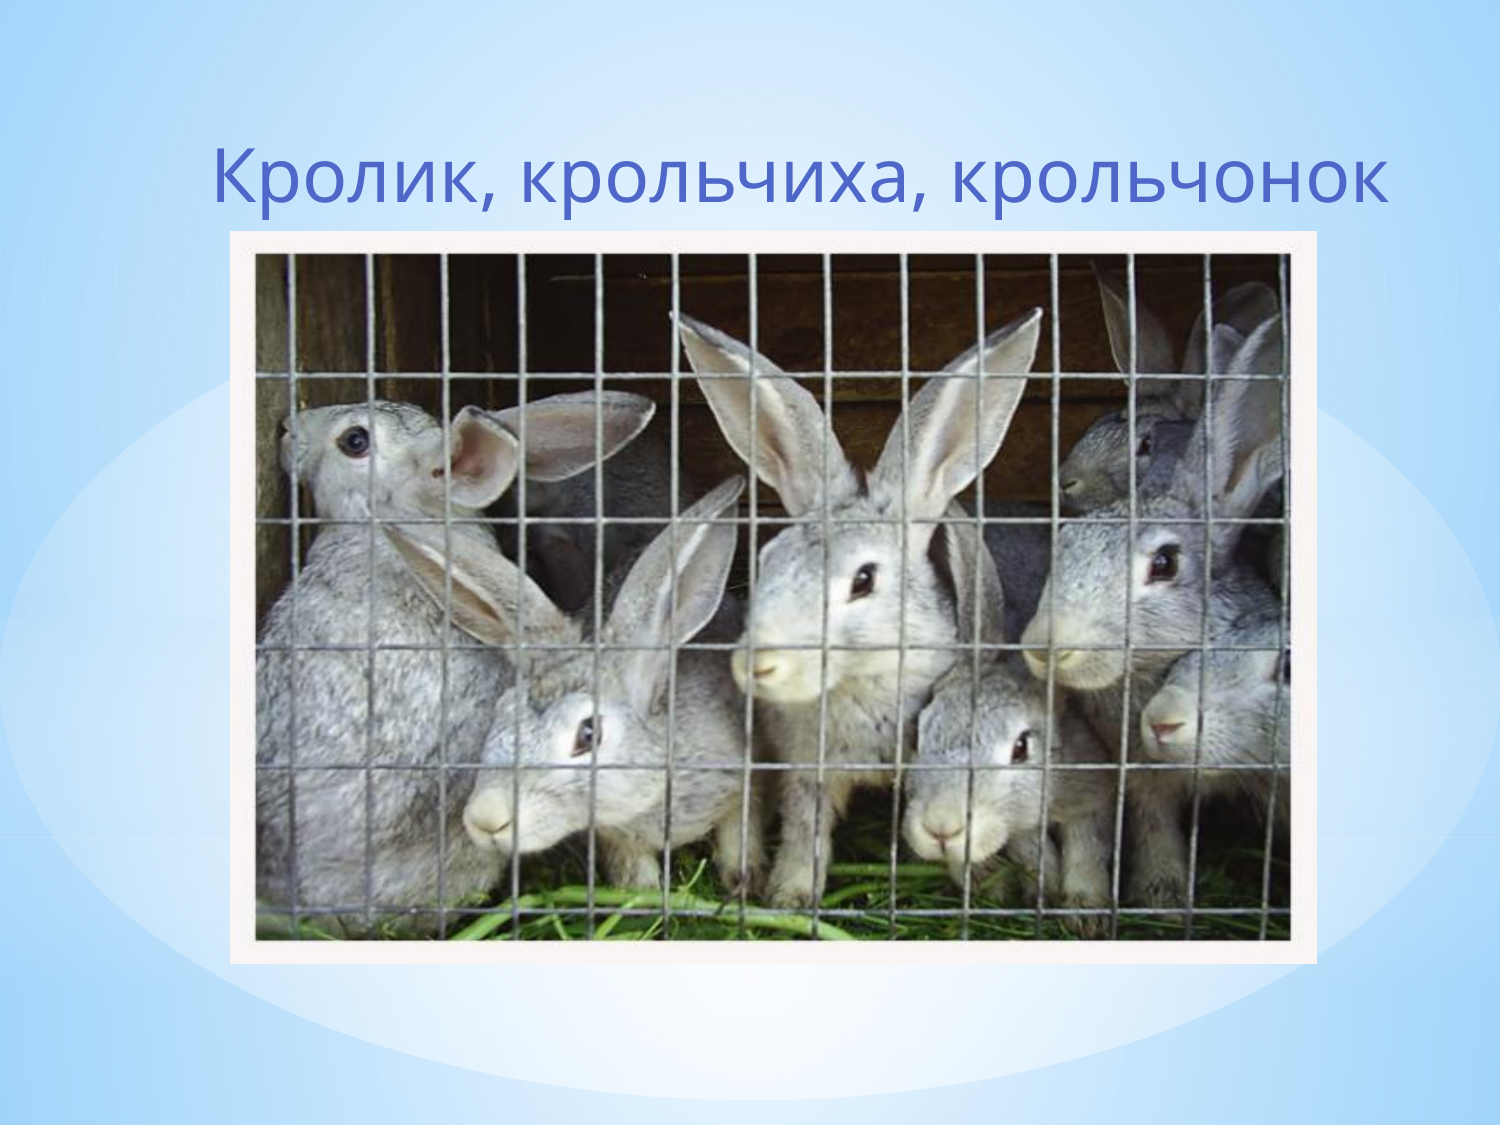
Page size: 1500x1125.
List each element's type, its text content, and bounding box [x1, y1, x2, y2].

picture [229, 231, 1318, 965]
list Кролик, крольчиха, крольчонок [187, 120, 1424, 690]
